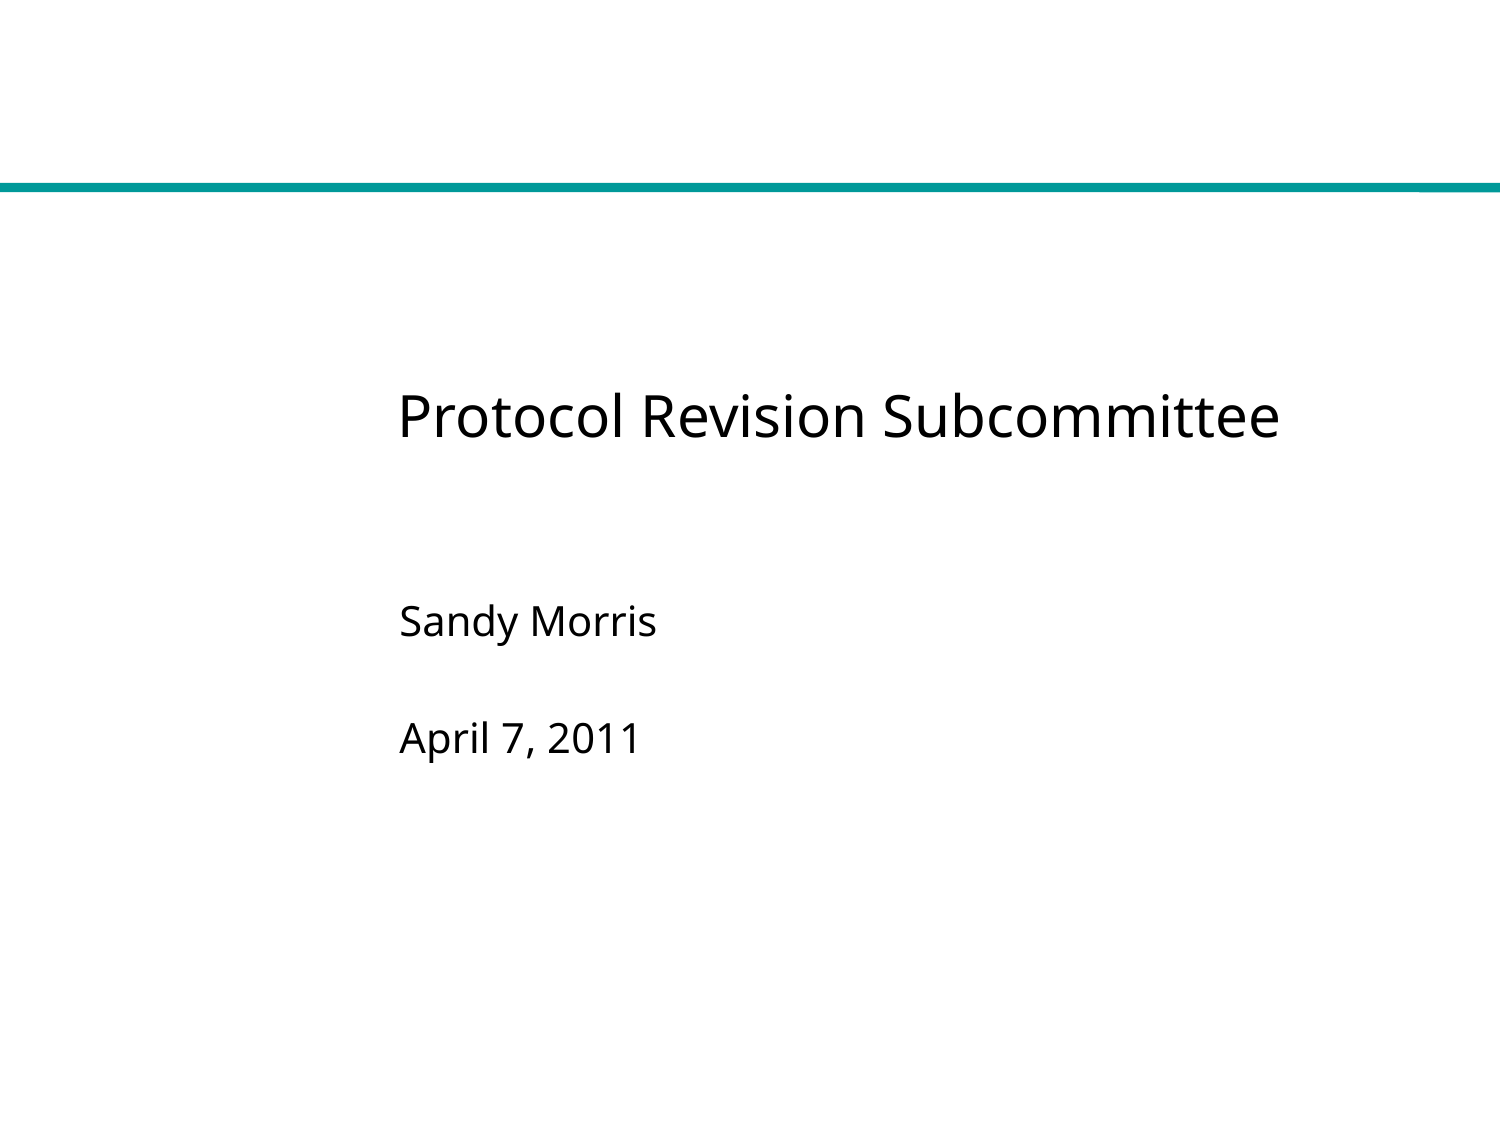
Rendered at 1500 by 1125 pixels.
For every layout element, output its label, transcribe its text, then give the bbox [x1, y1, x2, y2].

subtitle Sandy Morris April 7, 2011 [384, 587, 1426, 776]
title Protocol Revision Subcommittee [382, 312, 1371, 516]
